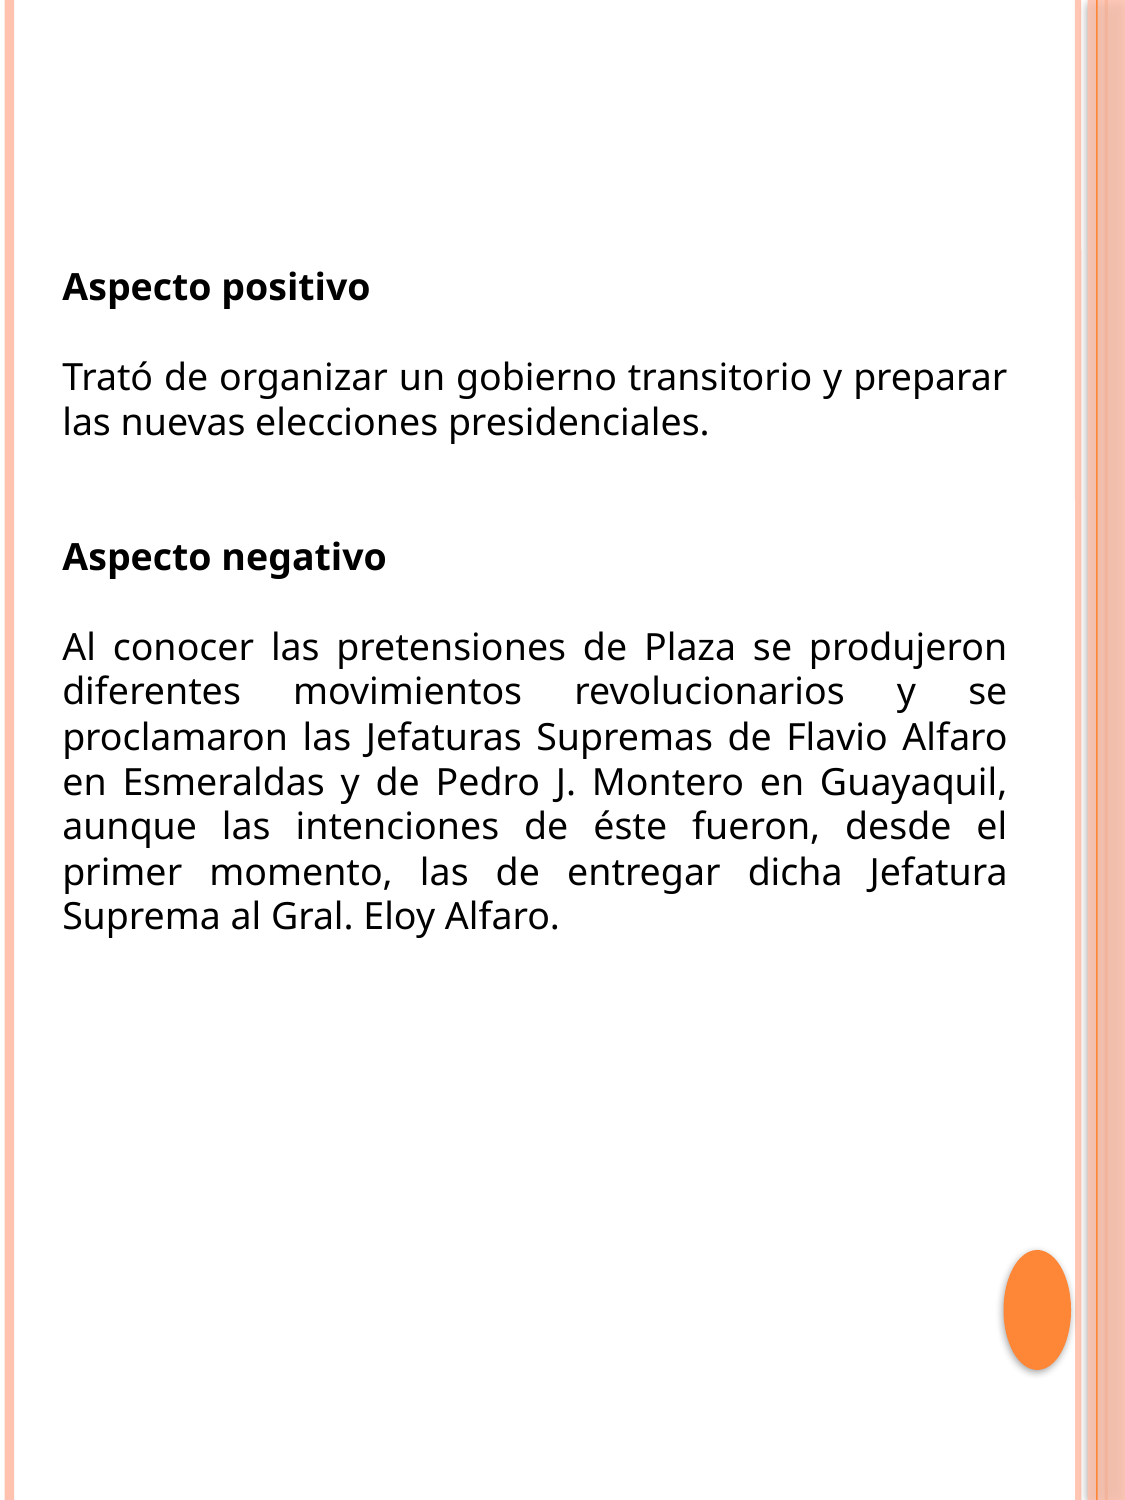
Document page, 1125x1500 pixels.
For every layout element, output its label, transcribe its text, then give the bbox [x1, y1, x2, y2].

text_box Aspecto positivo Trató de organizar un gobierno transitorio y preparar las nuevas elecciones presidenciales. Aspecto negativo Al conocer las pretensiones de Plaza se produjeron diferentes movimientos revolucionarios y se proclamaron las Jefaturas Supremas de Flavio Alfaro en Esmeraldas y de Pedro J. Montero en Guayaquil, aunque las intenciones de éste fueron, desde el primer momento, las de entregar dicha Jefatura Suprema al Gral. Eloy Alfaro. [47, 255, 1024, 945]
